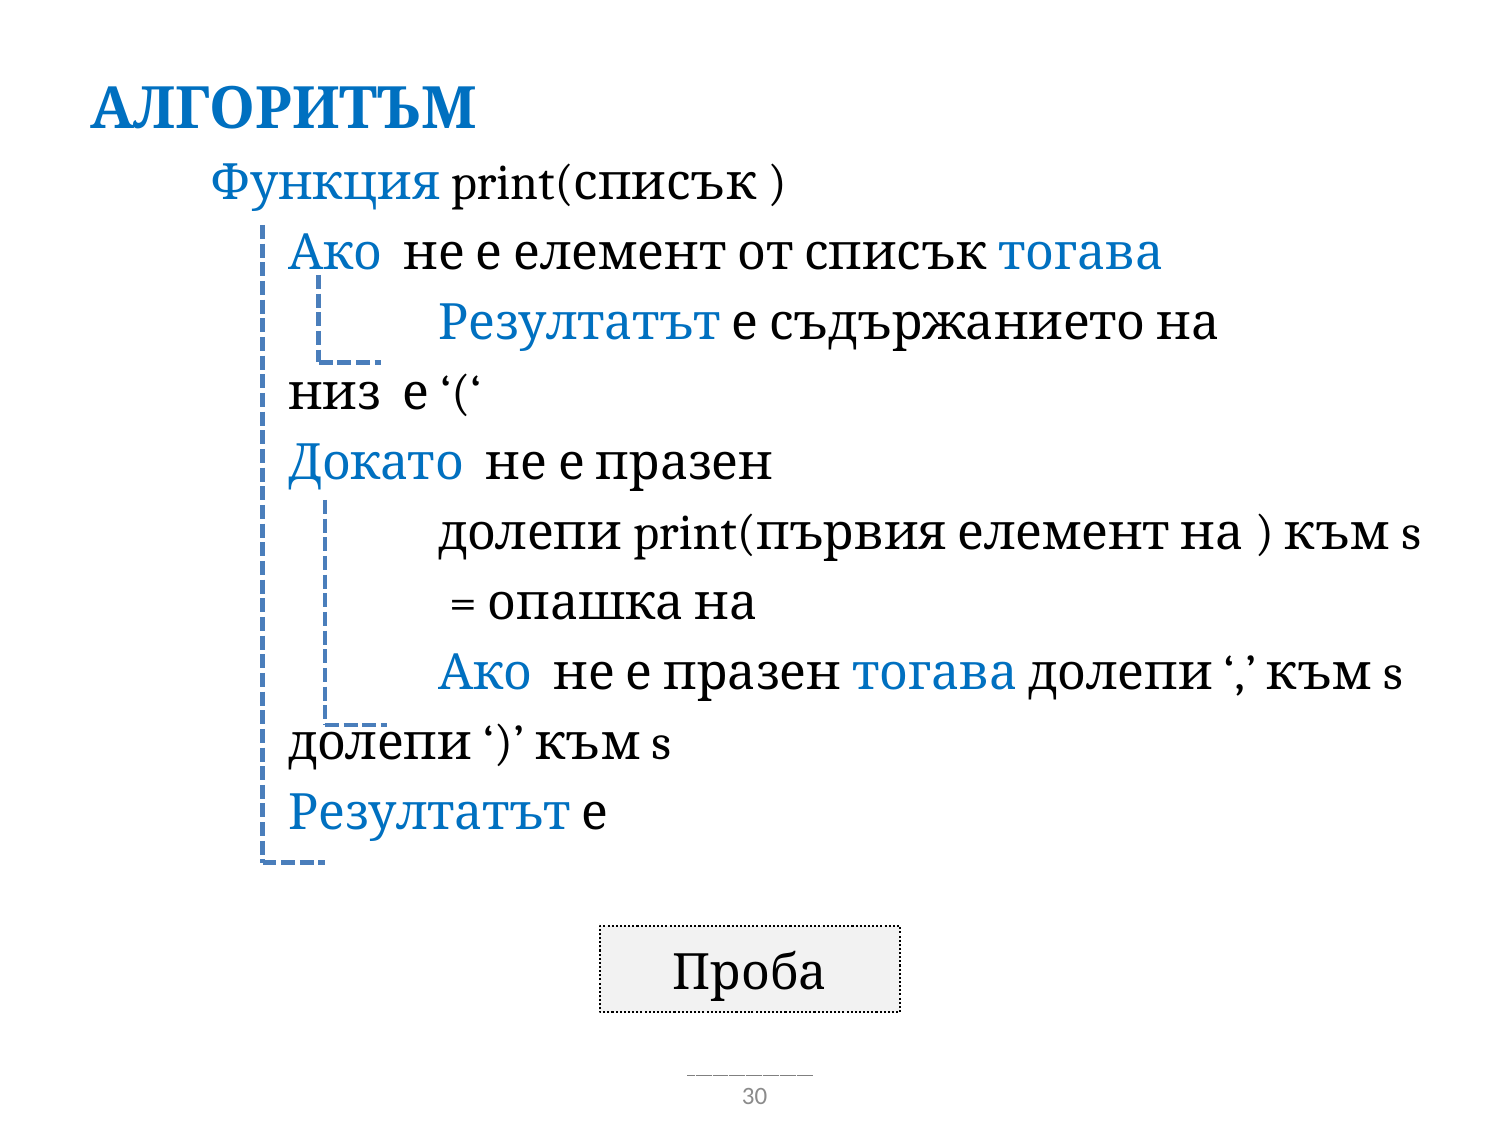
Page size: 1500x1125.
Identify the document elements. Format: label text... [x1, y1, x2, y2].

text_box Проба [598, 924, 902, 1014]
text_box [318, 274, 382, 363]
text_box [324, 499, 388, 726]
slide_number 30 [579, 1065, 930, 1125]
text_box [262, 224, 326, 863]
